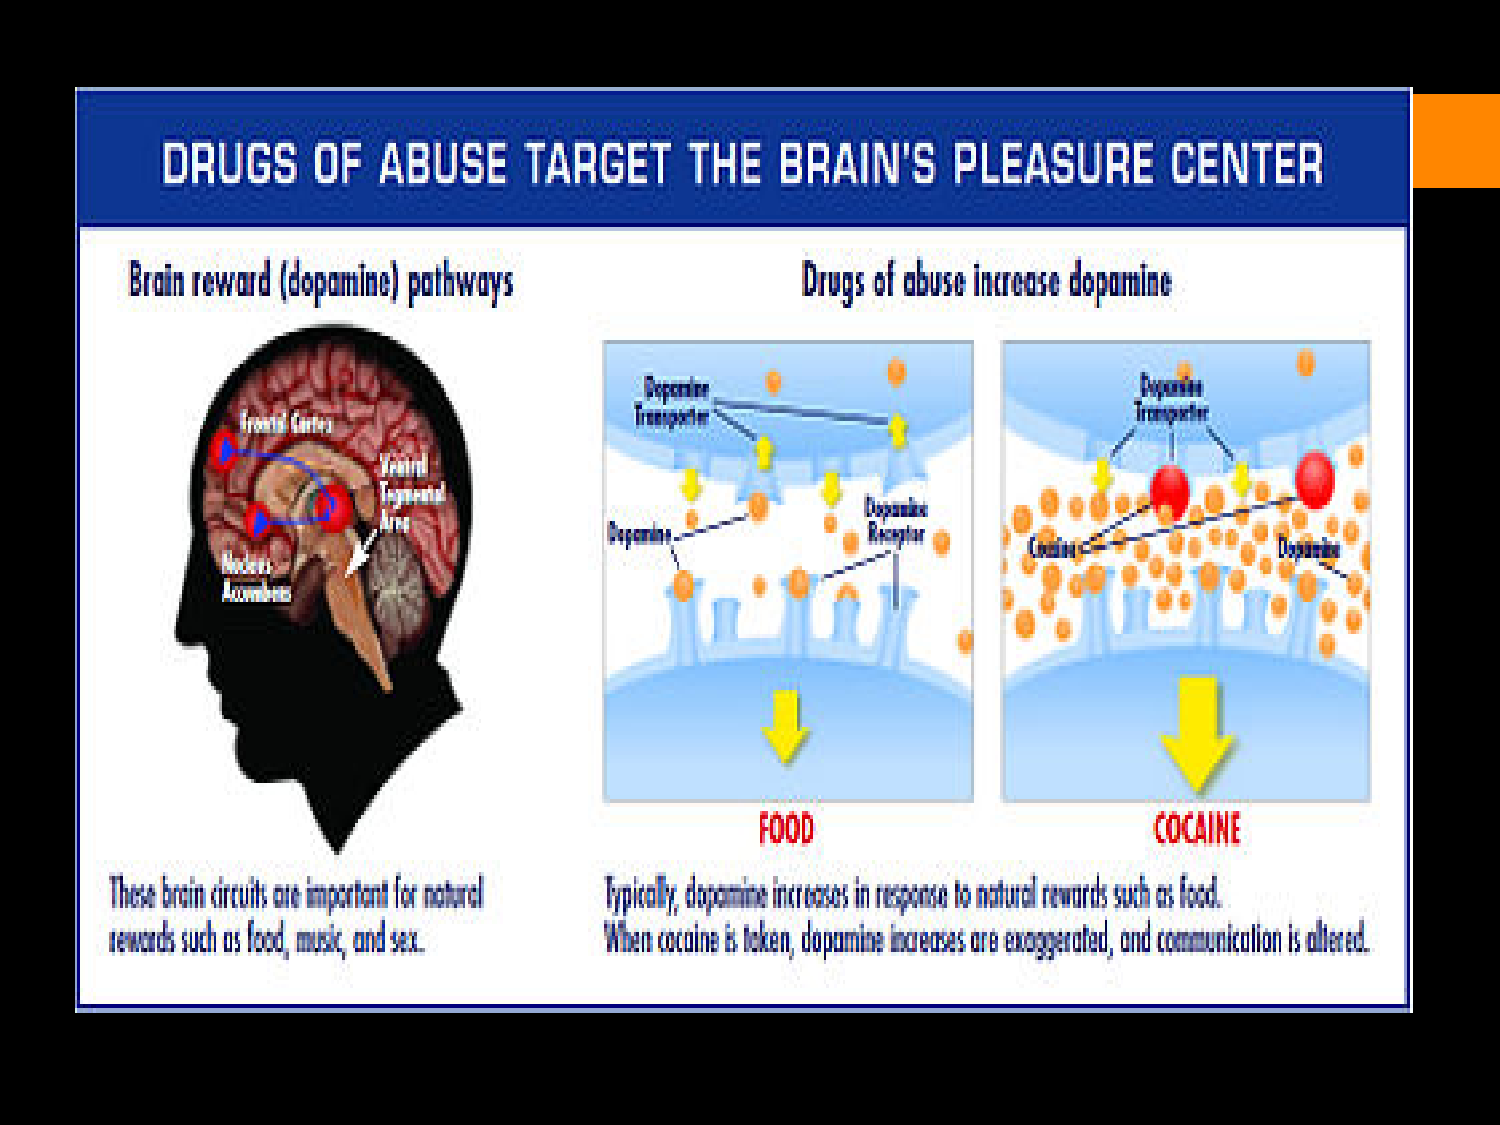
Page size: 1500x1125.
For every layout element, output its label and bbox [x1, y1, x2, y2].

list [74, 86, 1413, 1013]
